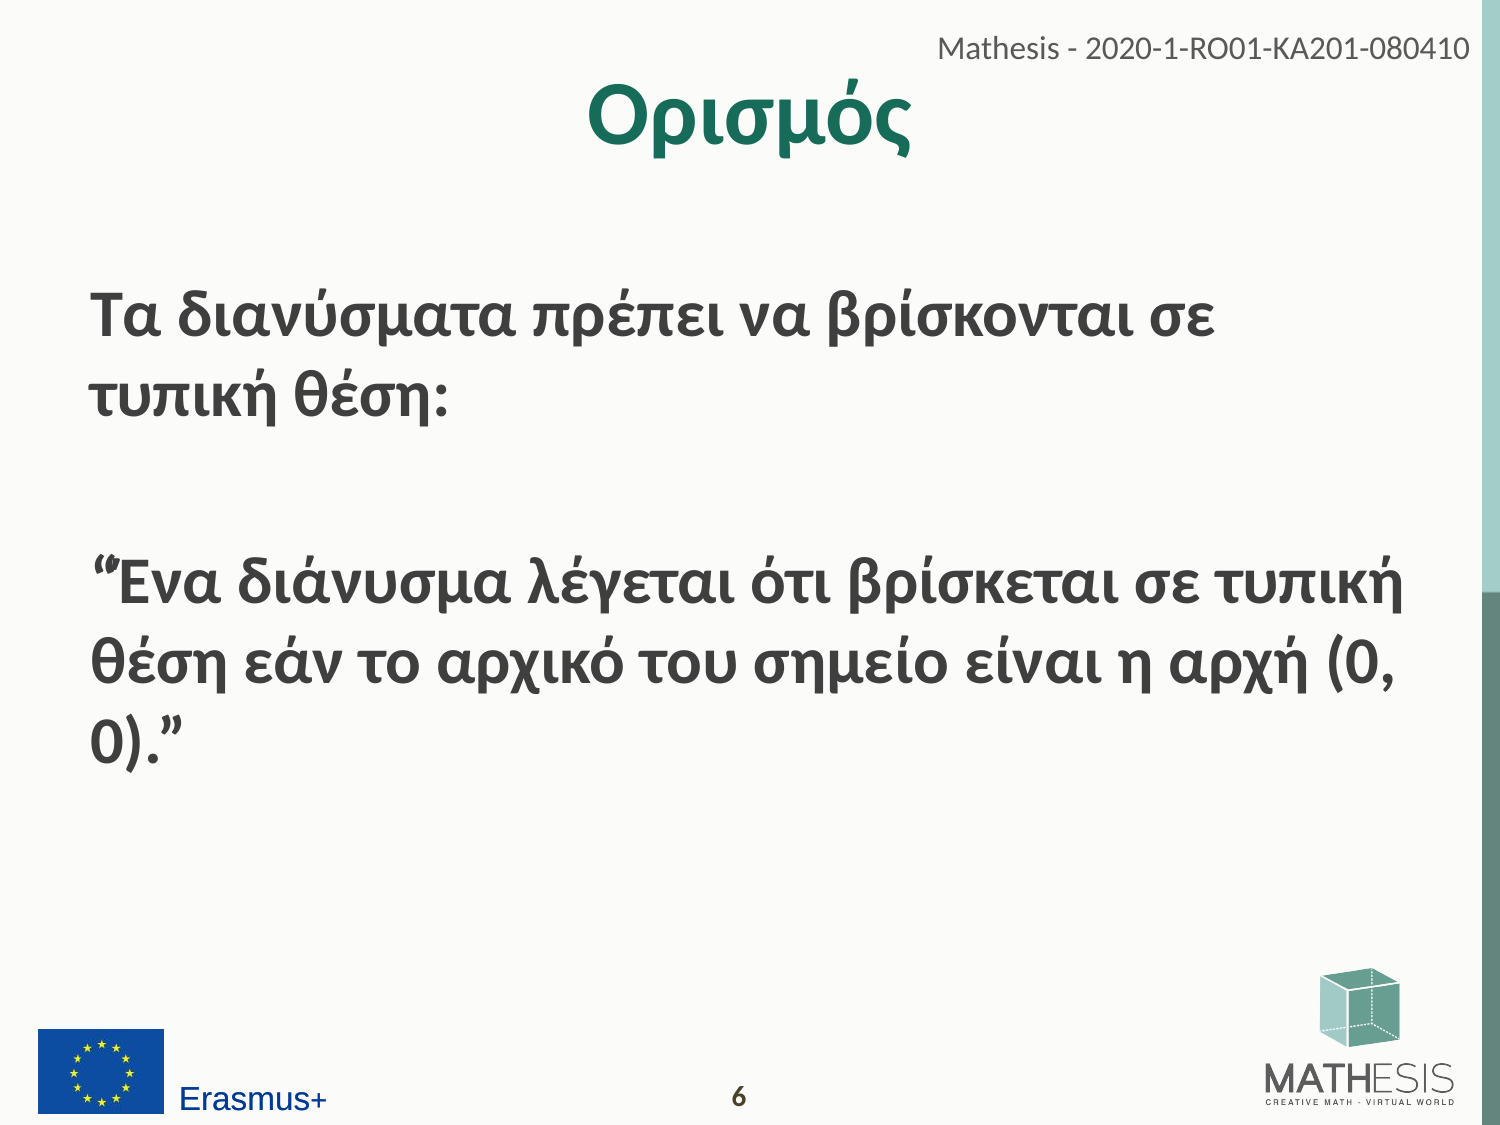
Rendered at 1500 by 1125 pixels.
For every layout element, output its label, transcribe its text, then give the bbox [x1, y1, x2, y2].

list Τα διανύσματα πρέπει να βρίσκονται σε τυπική θέση: “Ένα διάνυσμα λέγεται ότι βρίσκεται σε τυπική θέση εάν το αρχικό του σημείο είναι η αρχή (0, 0).” [75, 262, 1425, 1005]
picture [38, 1029, 164, 1114]
title Ορισμός [75, 45, 1425, 233]
